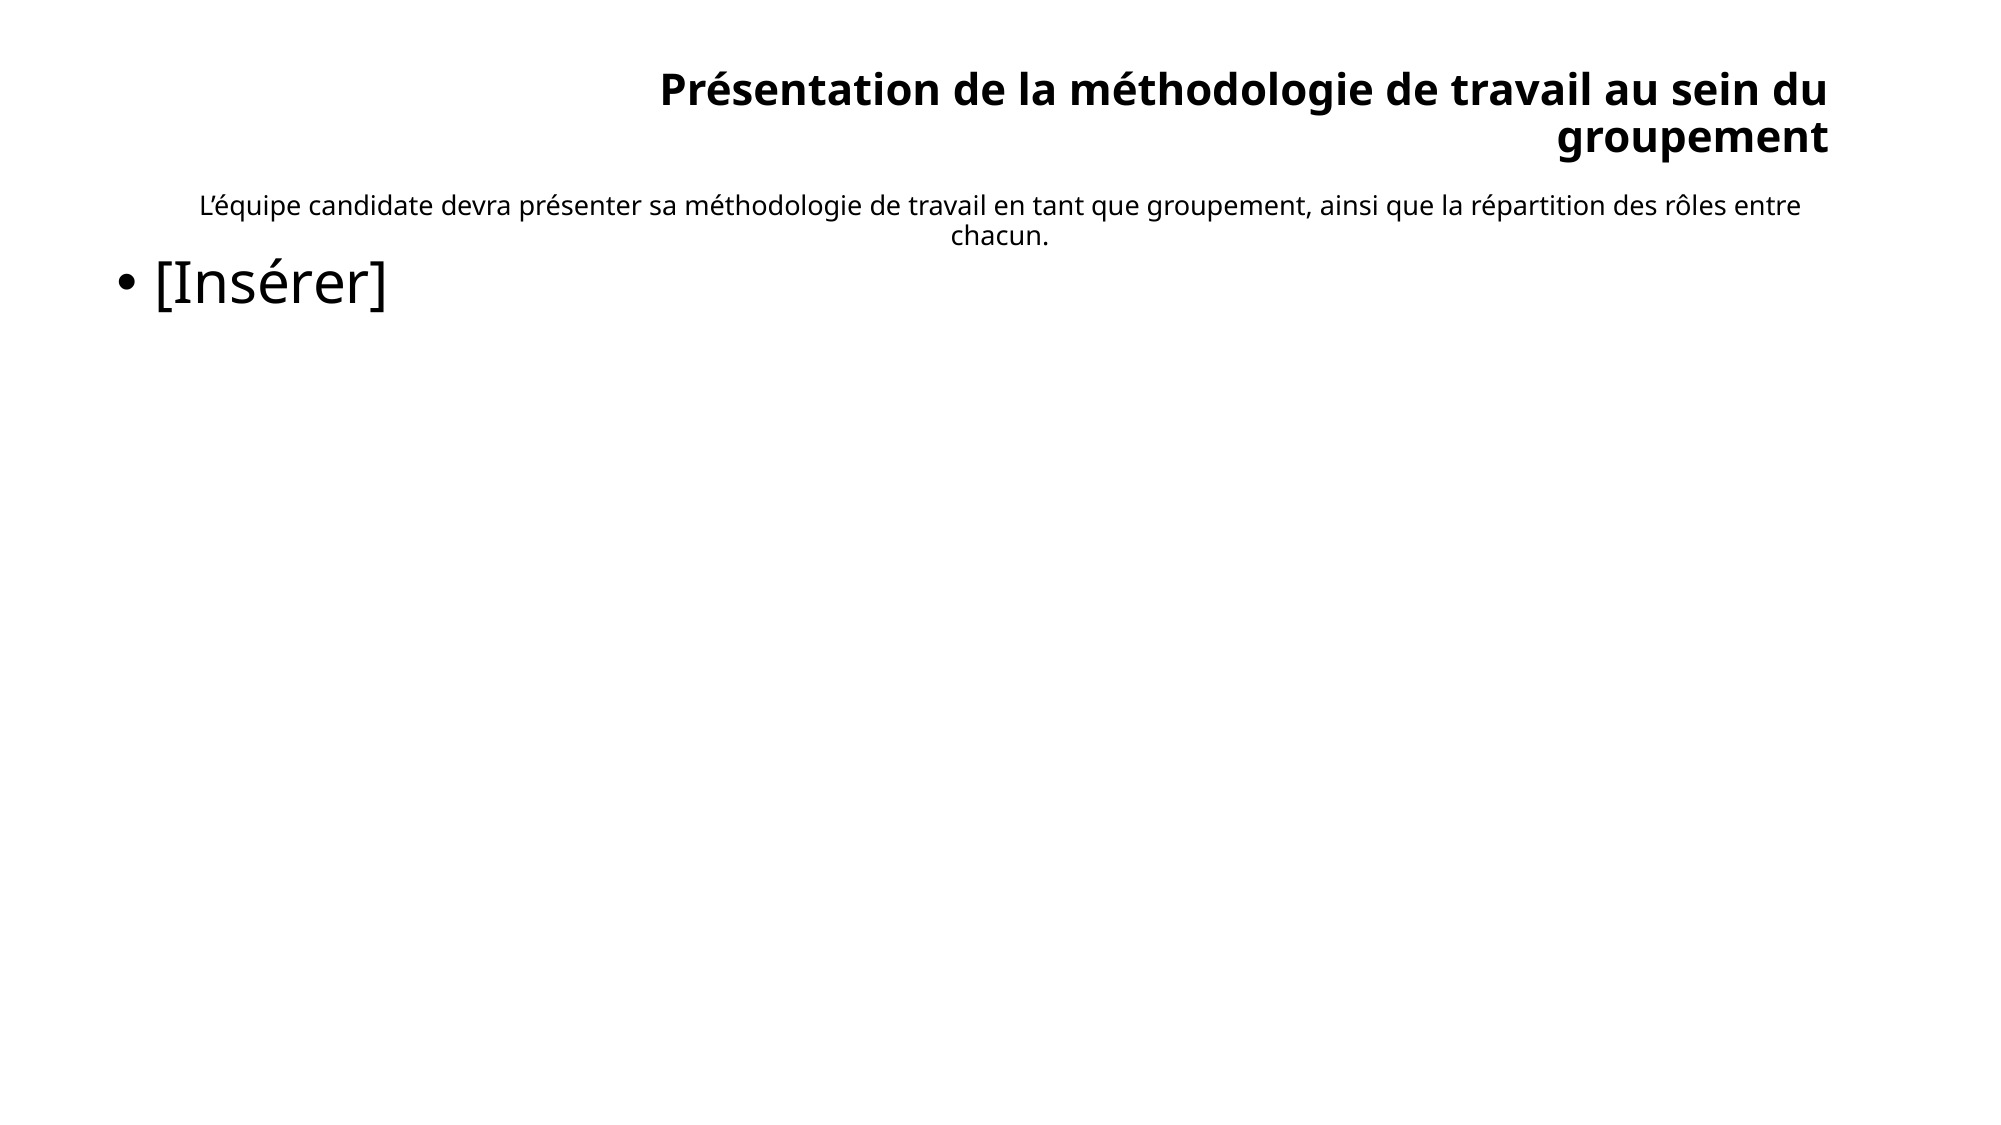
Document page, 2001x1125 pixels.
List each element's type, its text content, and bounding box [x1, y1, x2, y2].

text_box L’équipe candidate devra présenter sa méthodologie de travail en tant que groupement, ainsi que la répartition des rôles entre chacun. [166, 184, 1834, 272]
list [Insérer] [101, 245, 1827, 972]
title Présentation de la méthodologie de travail au sein du groupement [638, 60, 1845, 171]
